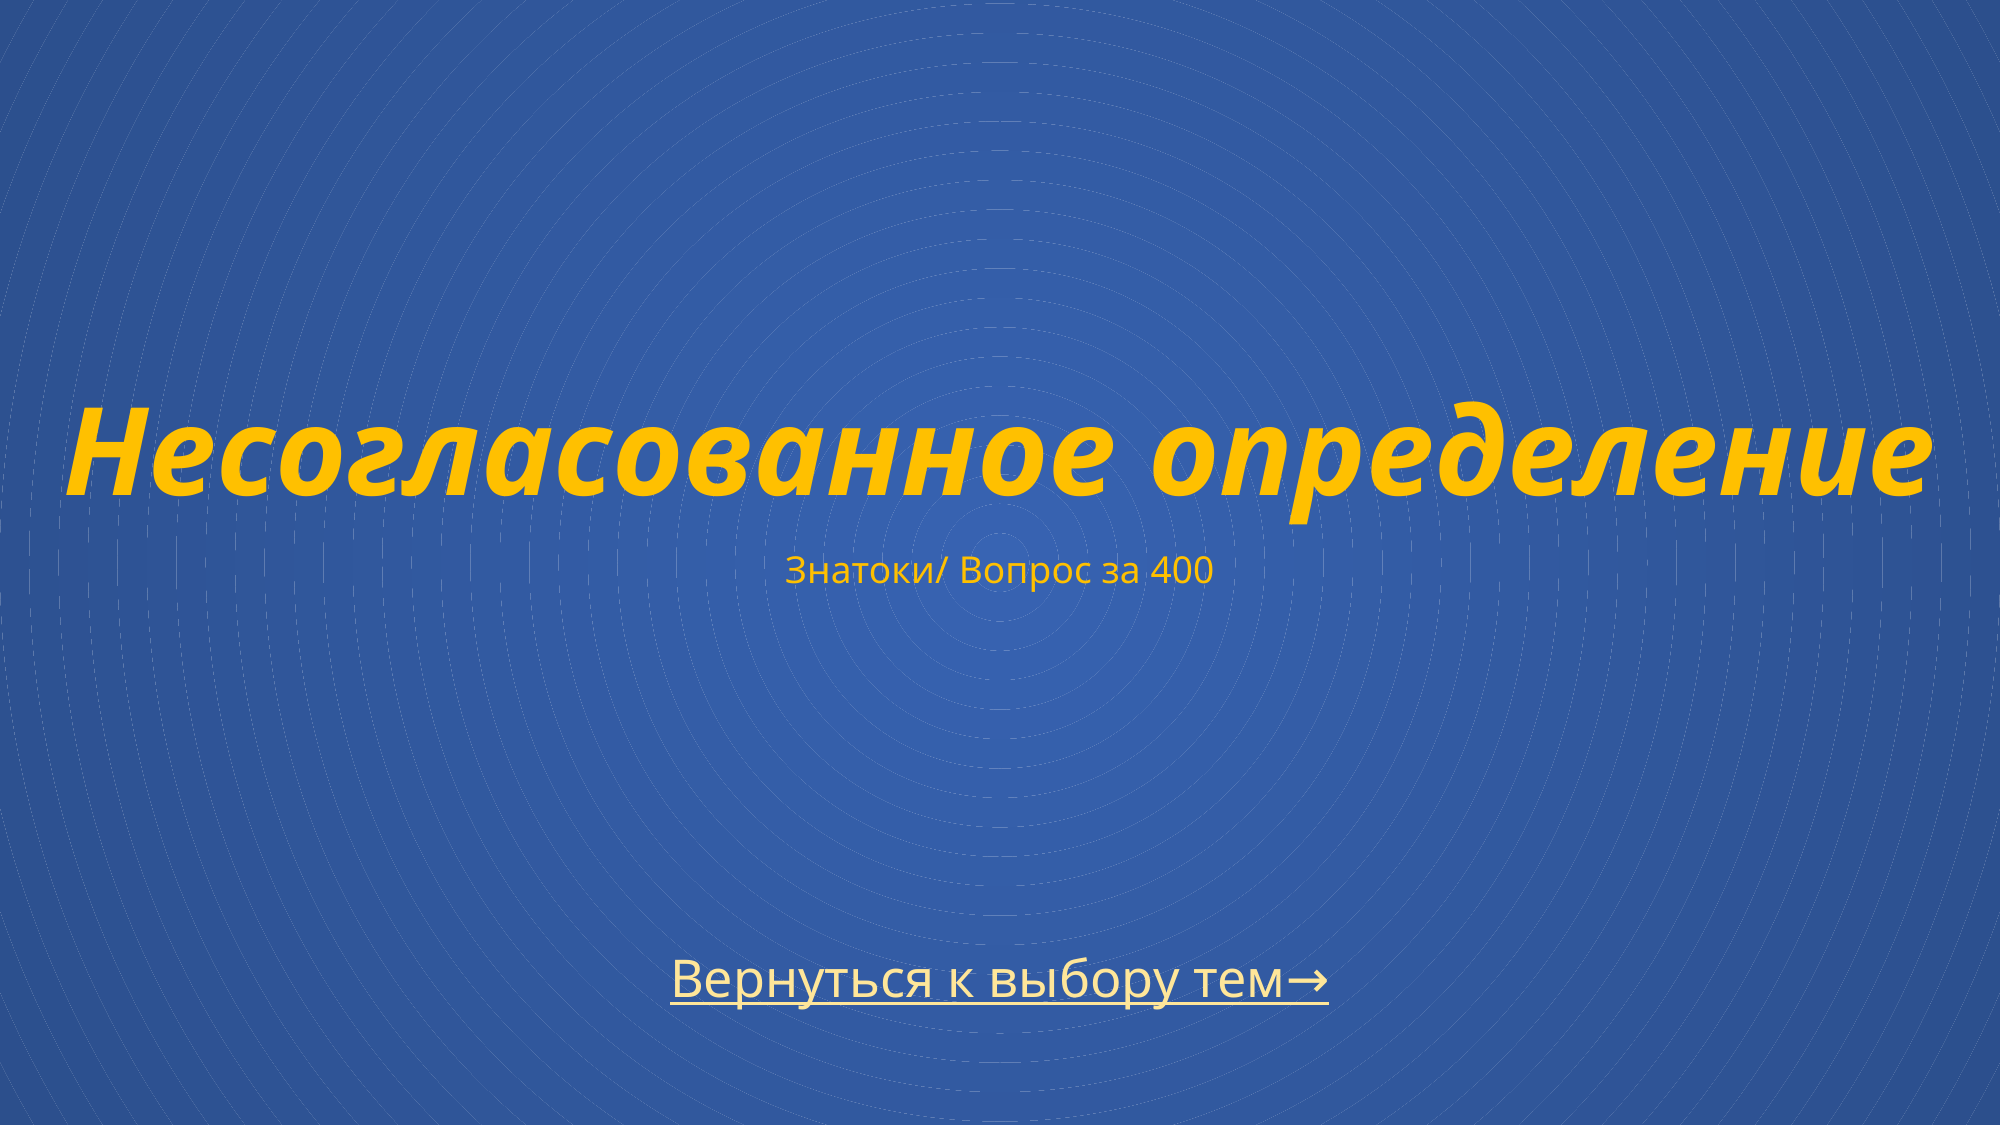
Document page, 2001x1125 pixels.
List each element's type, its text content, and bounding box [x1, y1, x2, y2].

text_box Вернуться к выбору тем→ [655, 938, 1345, 1016]
title Несогласованное определение Знатоки/ Вопрос за 400 [38, 320, 1962, 662]
